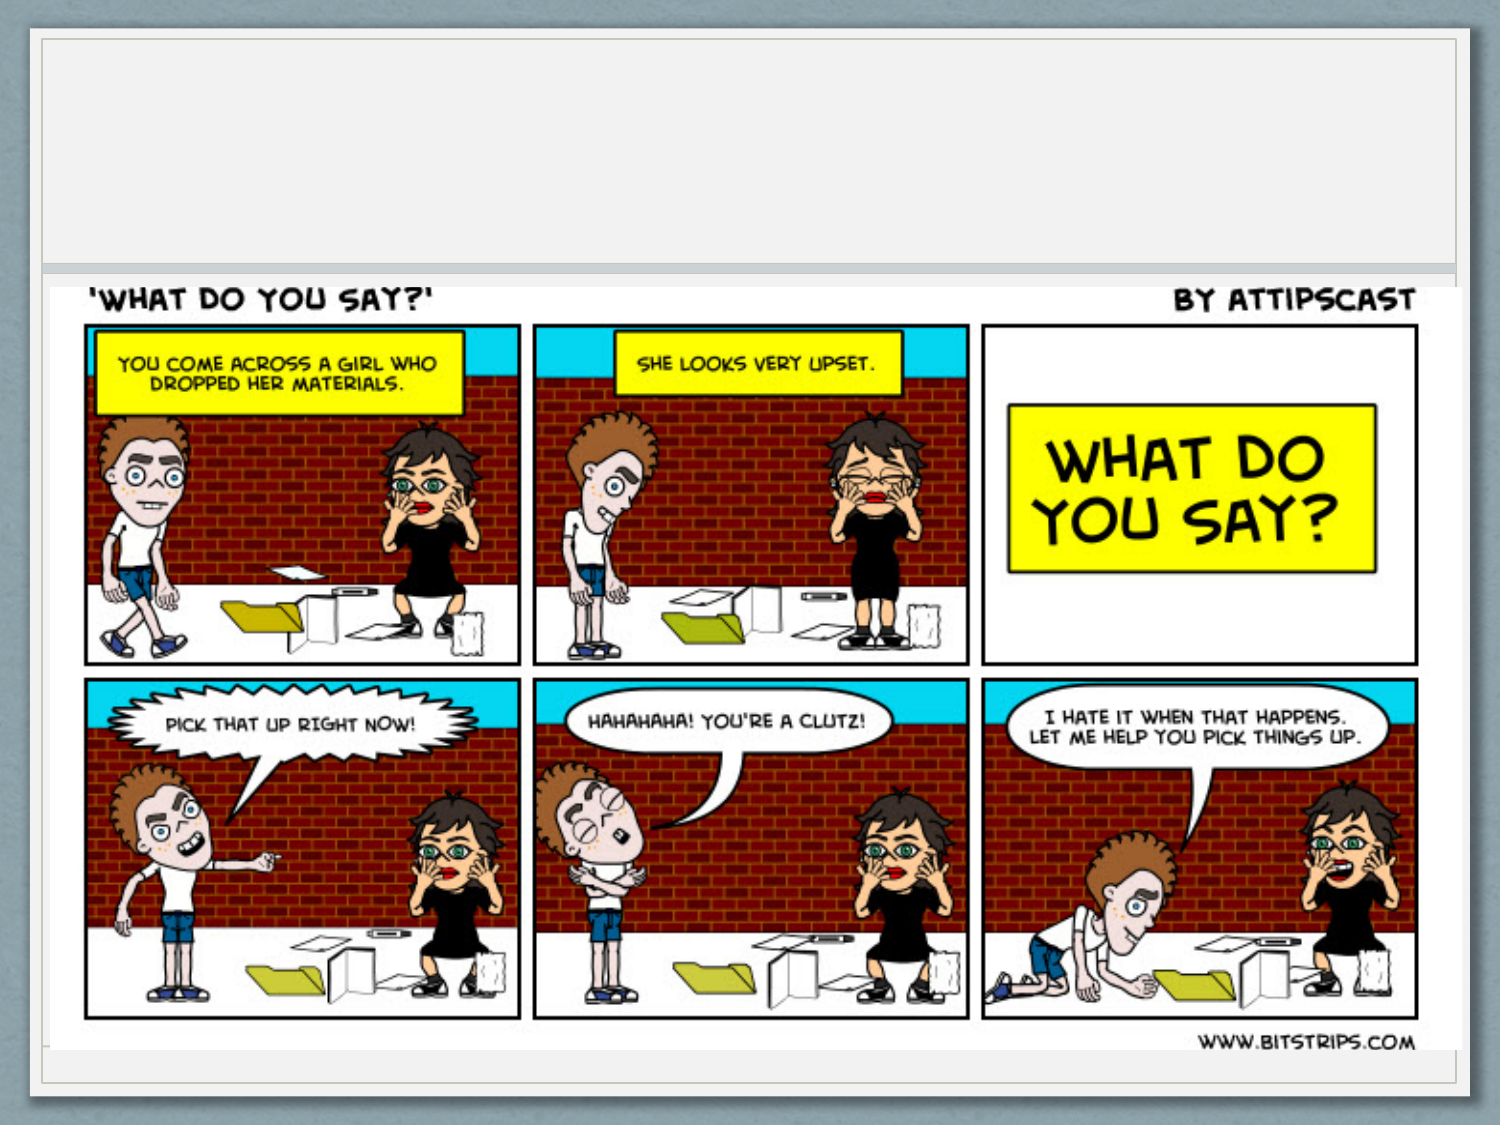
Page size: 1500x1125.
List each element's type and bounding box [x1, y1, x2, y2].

list [49, 286, 1463, 1051]
